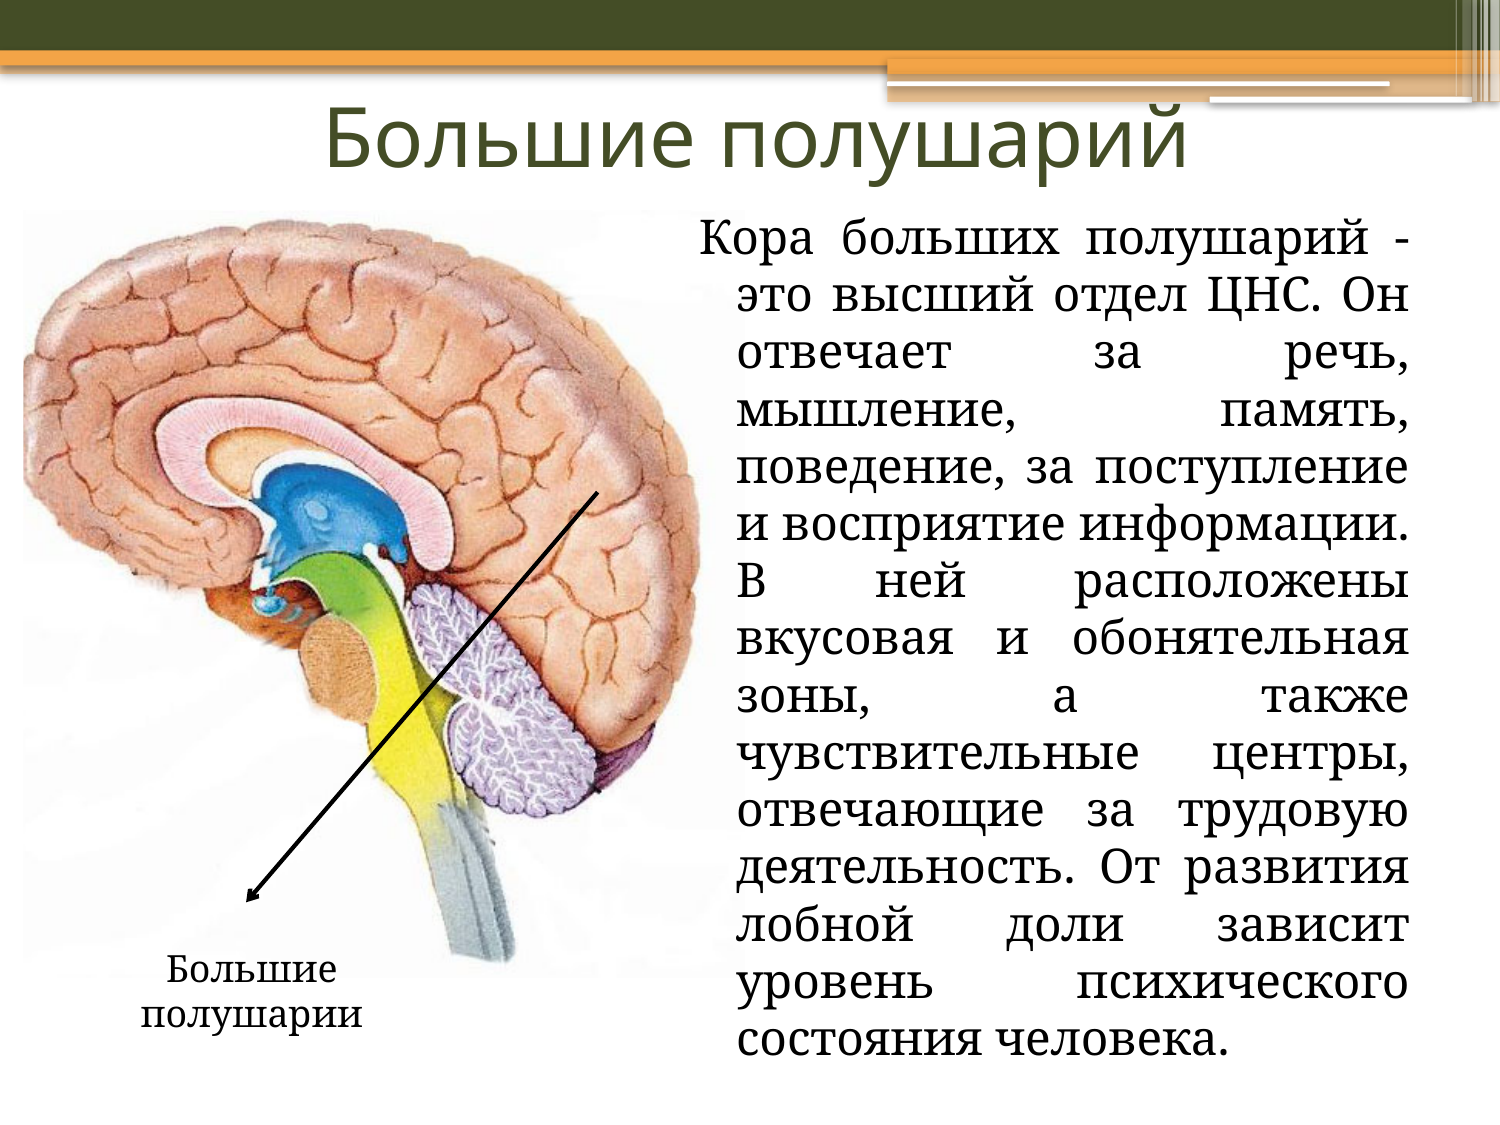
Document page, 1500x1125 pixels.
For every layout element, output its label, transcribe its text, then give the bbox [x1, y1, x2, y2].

list Кора больших полушарий - это высший отдел ЦНС. Он отвечает за речь, мышление, память, поведение, за поступление и восприятие информации. В ней расположены вкусовая и обонятельная зоны, а также чувствительные центры, отвечающие за трудовую деятельность. От развития лобной доли зависит уровень психического состояния человека. [667, 198, 1426, 1125]
text_box Большие полушарии [93, 988, 411, 1043]
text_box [216, 521, 628, 874]
picture [23, 210, 746, 978]
title Большие полушарий [81, 46, 1433, 223]
